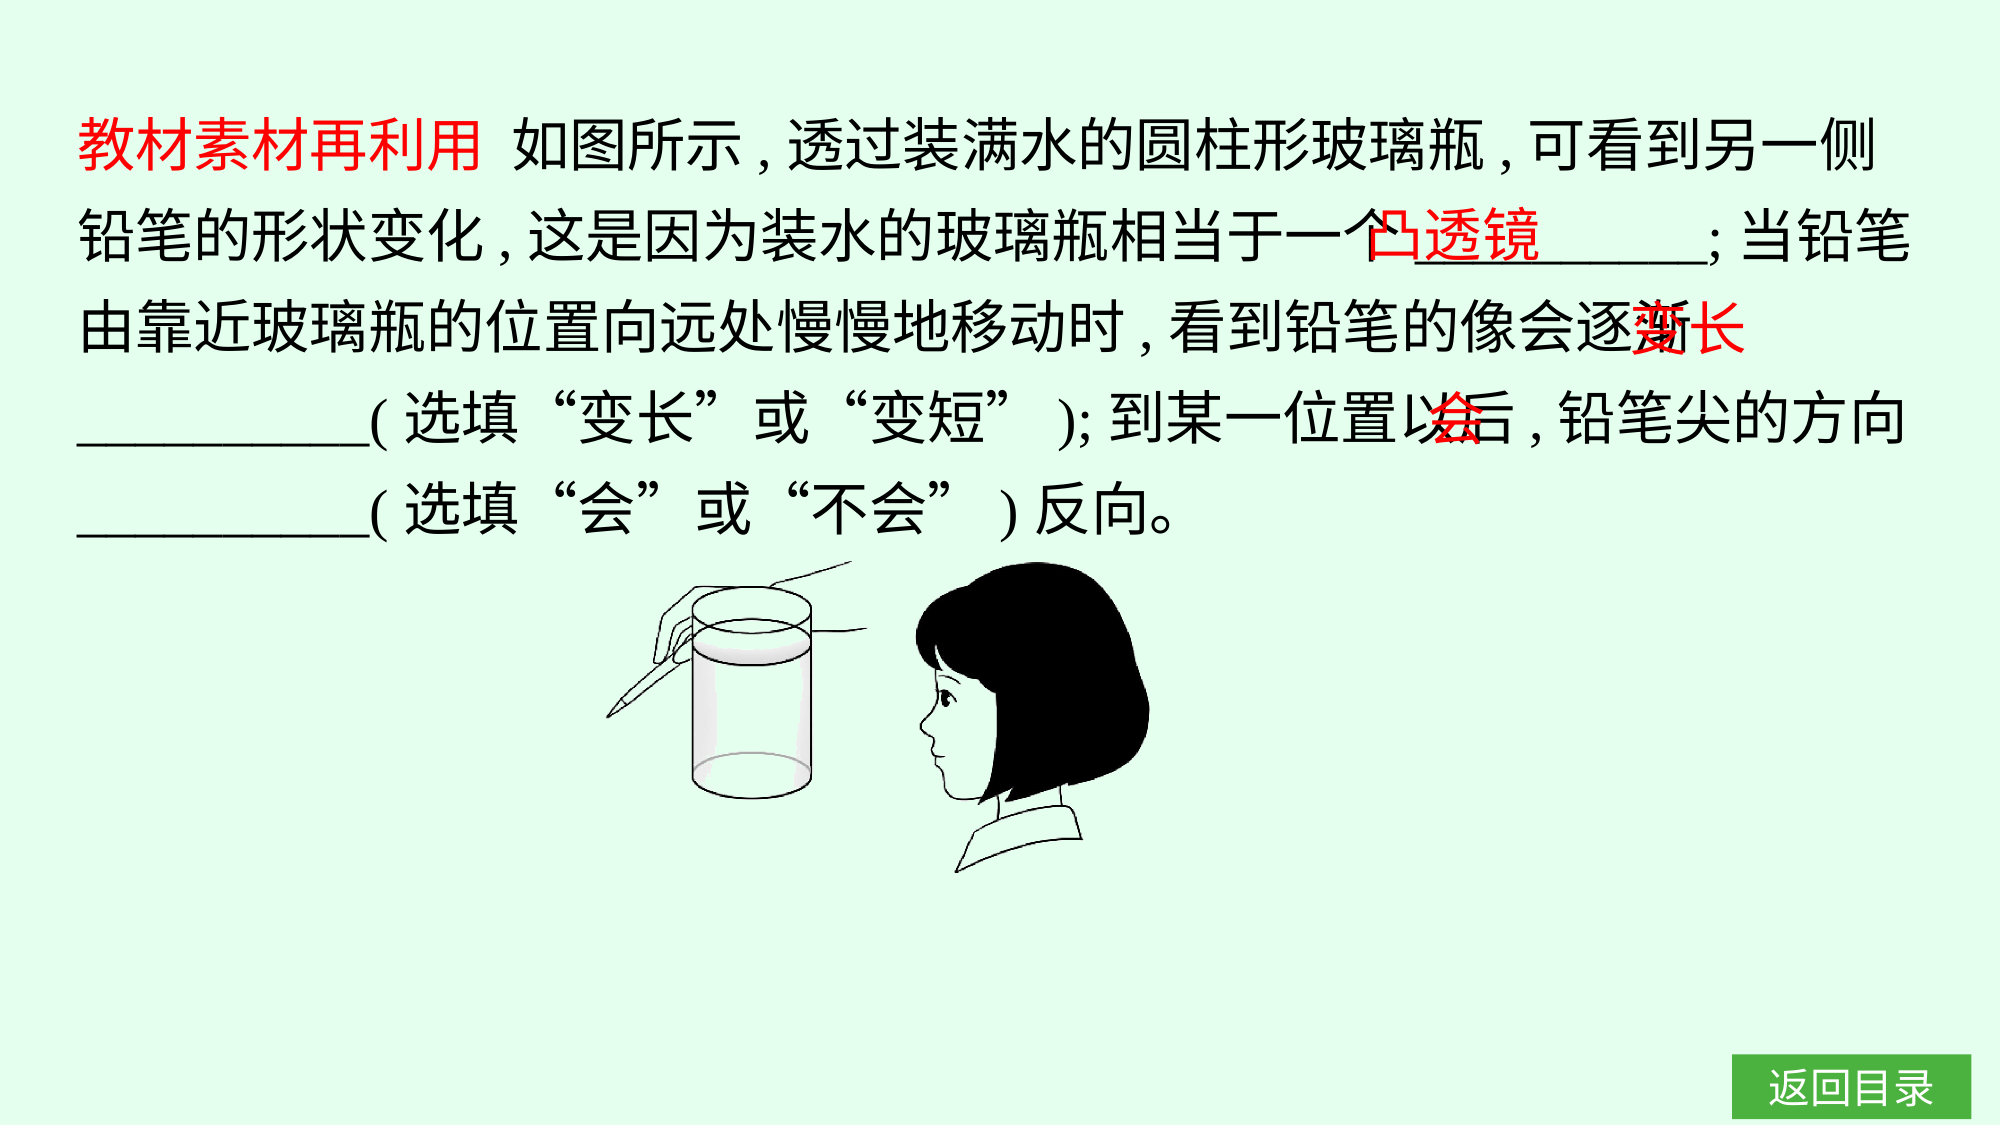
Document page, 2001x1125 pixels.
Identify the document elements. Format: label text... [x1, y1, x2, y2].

text_box 会 [1412, 354, 1514, 460]
picture [586, 546, 1176, 877]
text_box 变长 [1615, 263, 1775, 370]
text_box 教材素材再利用 如图所示,透过装满水的圆柱形玻璃瓶,可看到另一侧铅笔的形状变化,这是因为装水的玻璃瓶相当于一个__________;当铅笔由靠近玻璃瓶的位置向远处慢慢地移动时,看到铅笔的像会逐渐__________(选填“变长”或“变短”);到某一位置以后,铅笔尖的方向__________(选填“会”或“不会”)反向。 [62, 80, 1938, 550]
text_box 凸透镜 [1350, 170, 1569, 276]
